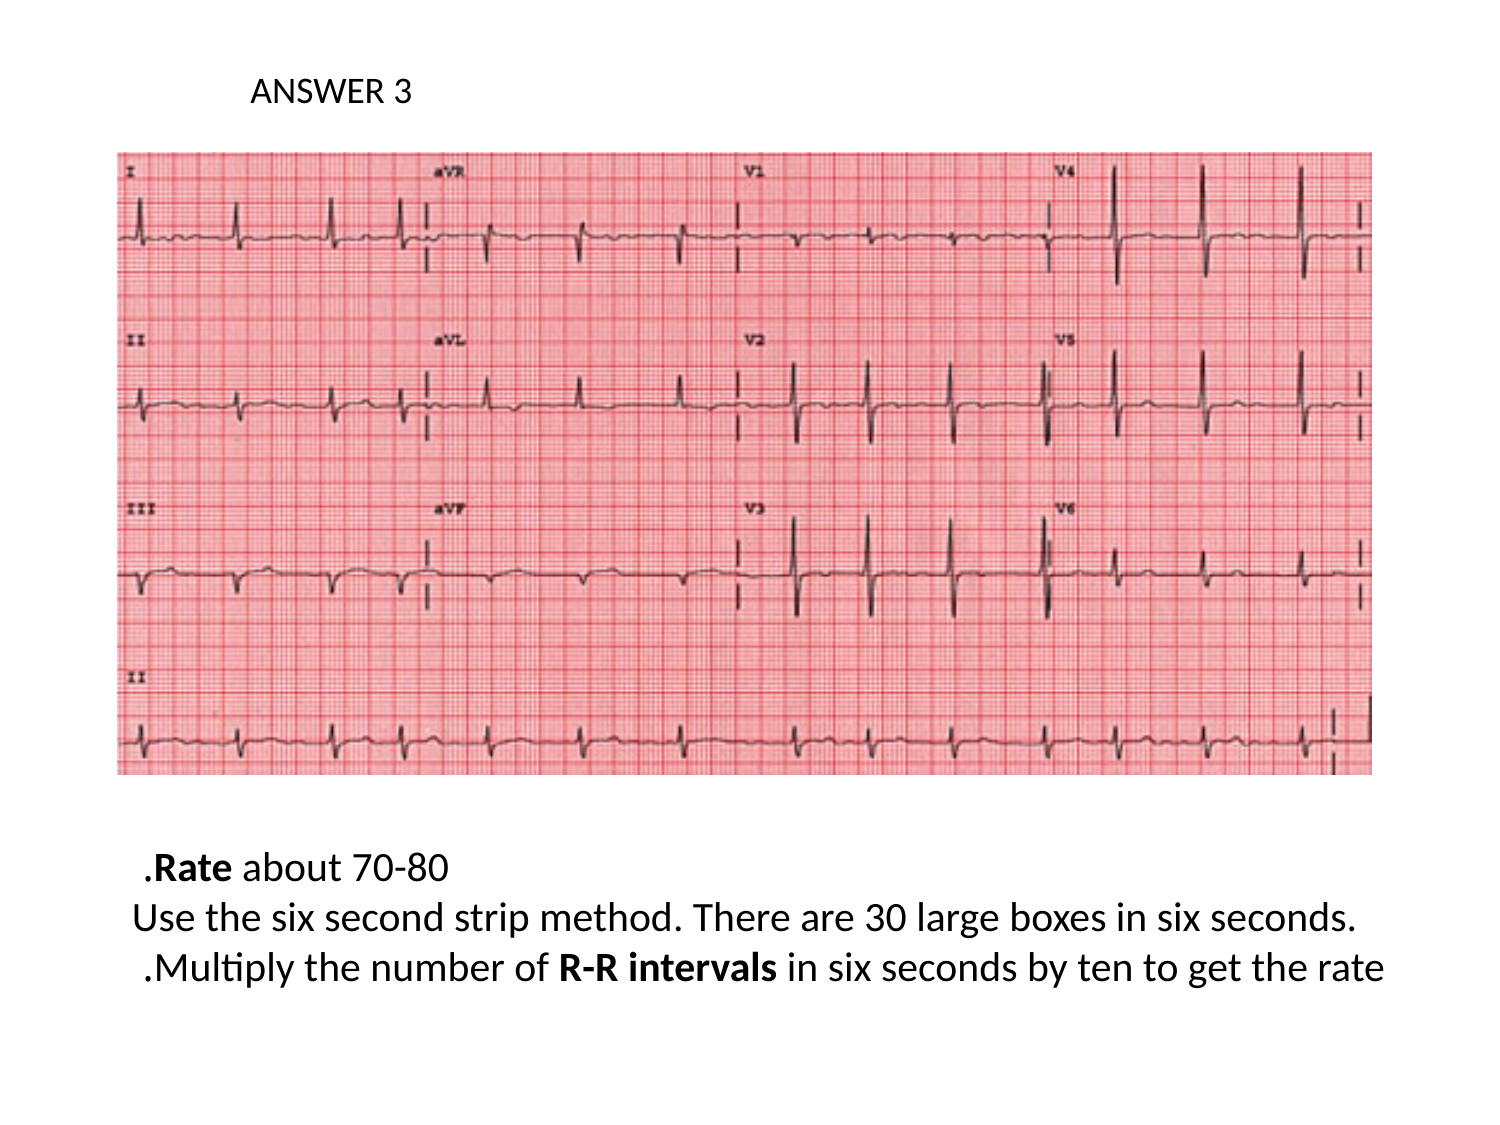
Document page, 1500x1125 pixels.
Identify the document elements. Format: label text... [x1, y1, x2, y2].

picture [116, 152, 1372, 775]
text_box ANSWER 3 [235, 58, 428, 119]
text_box Rate about 70-80. Use the six second strip method. There are 30 large boxes in six seconds. Multiply the number of R-R intervals in six seconds by ten to get the rate. [117, 832, 1407, 997]
